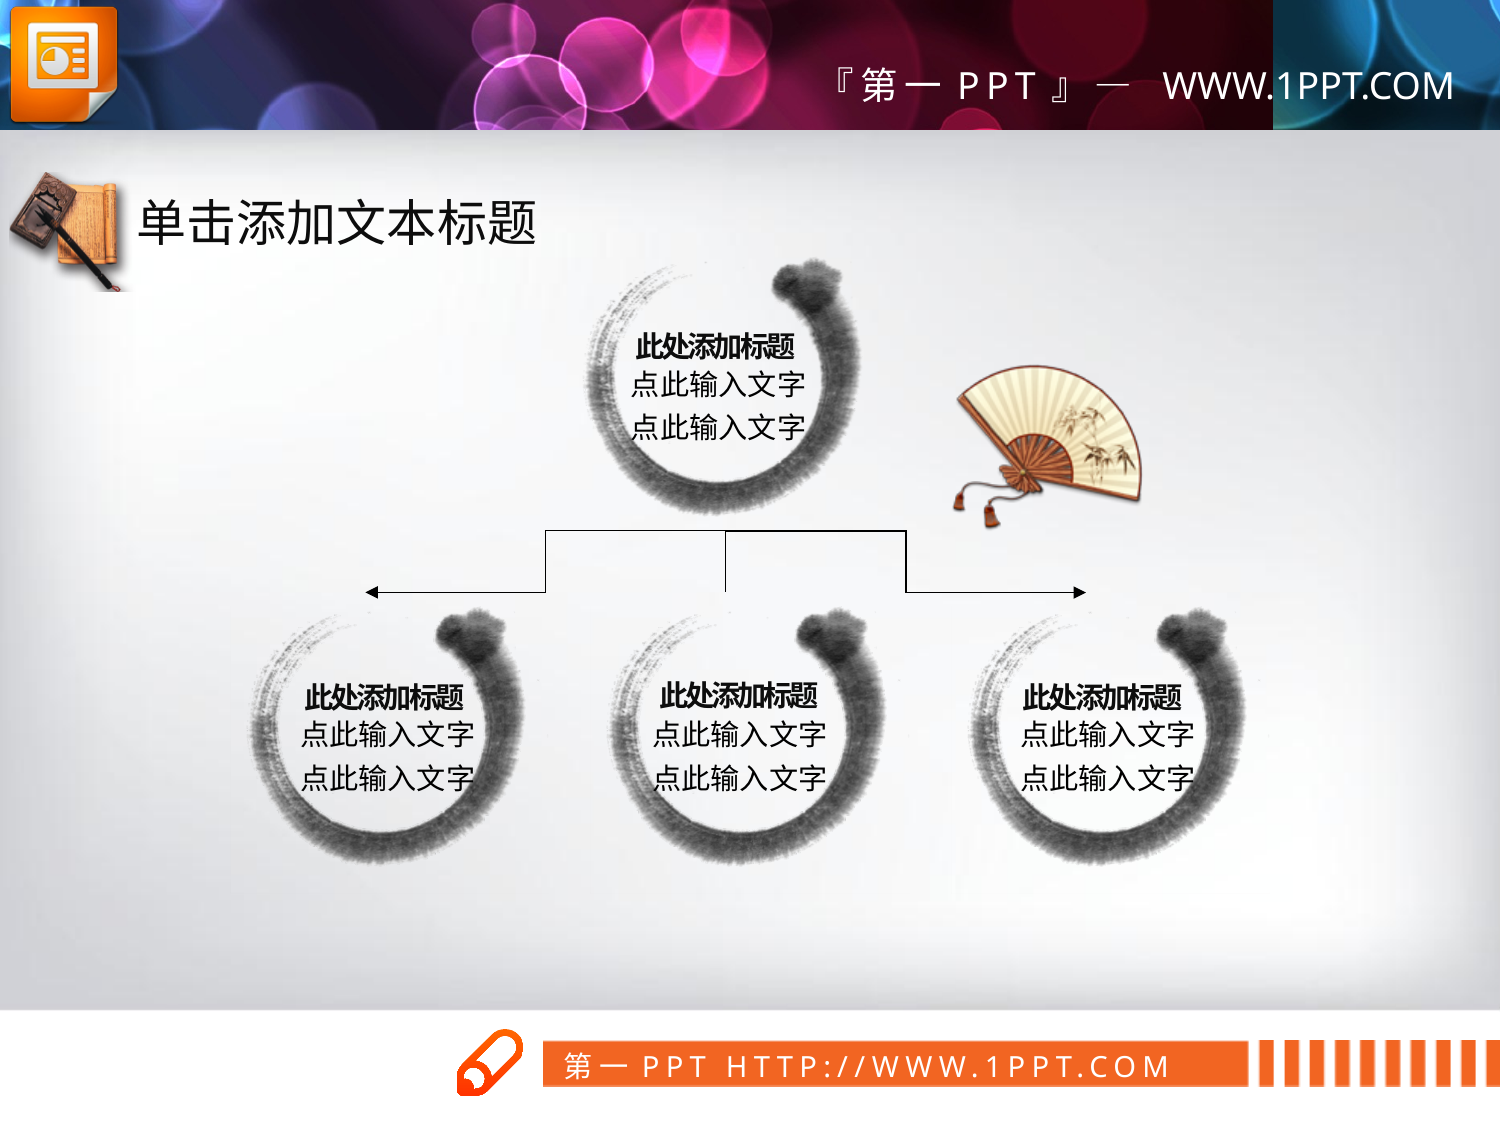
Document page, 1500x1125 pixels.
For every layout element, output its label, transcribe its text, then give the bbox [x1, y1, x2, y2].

picture [543, 1040, 1500, 1087]
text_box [365, 530, 1087, 593]
text_box 单击添加文本标题 [154, 181, 562, 261]
picture [0, 0, 1500, 1012]
